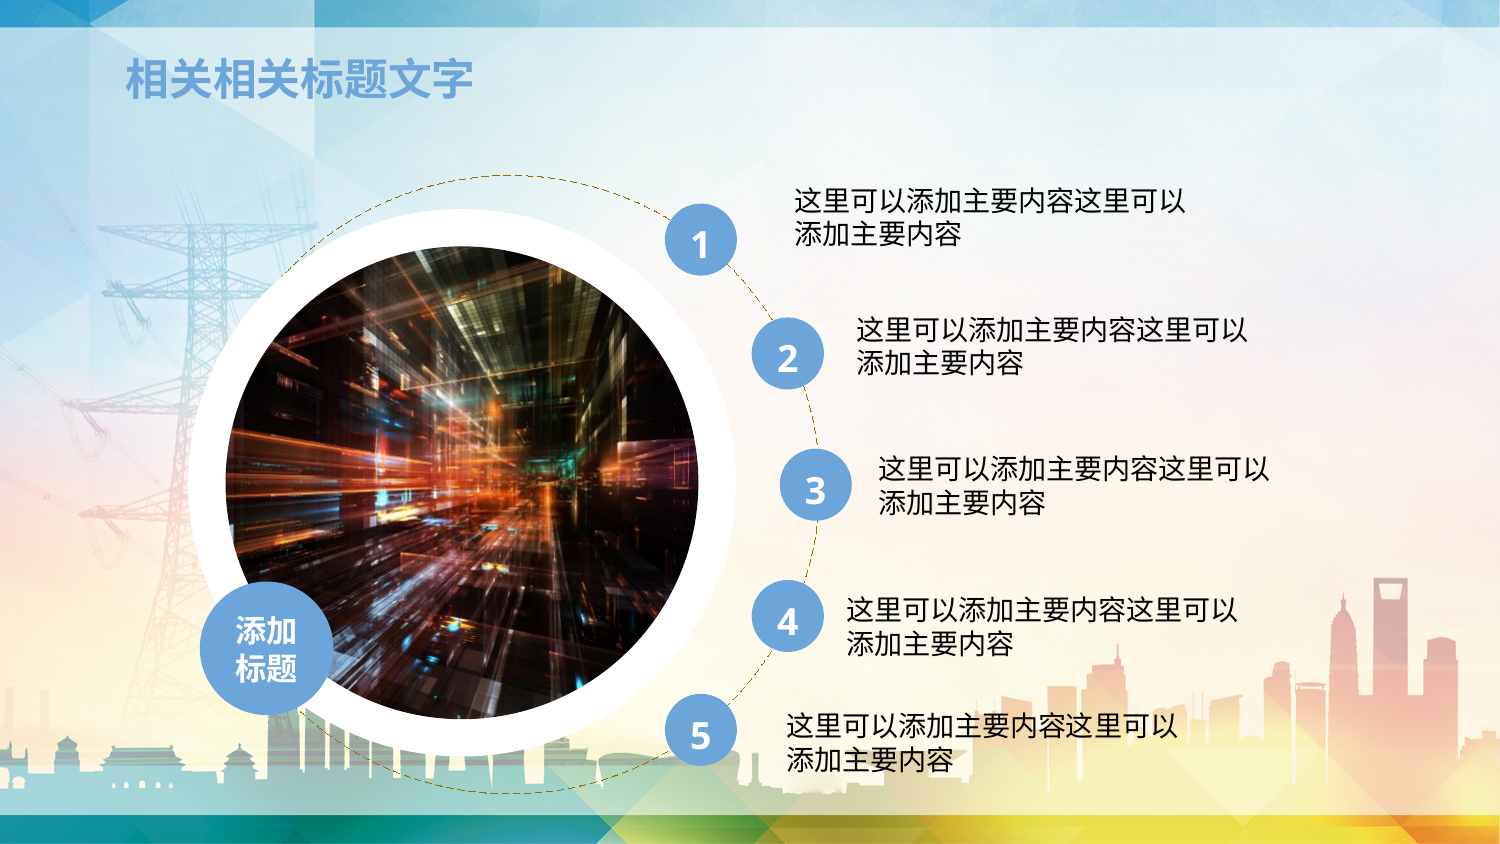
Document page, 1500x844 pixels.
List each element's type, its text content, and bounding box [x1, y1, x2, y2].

text_box 3 [779, 448, 852, 521]
text_box 这里可以添加主要内容这里可以添加主要内容 [863, 444, 1309, 527]
text_box 2 [751, 317, 824, 390]
text_box [285, 175, 818, 794]
text_box 这里可以添加主要内容这里可以添加主要内容 [779, 175, 1225, 258]
text_box 相关相关标题文字 [110, 44, 743, 112]
text_box 这里可以添加主要内容这里可以添加主要内容 [771, 701, 1217, 784]
picture [0, 816, 1500, 844]
text_box 4 [751, 579, 824, 652]
text_box 5 [664, 693, 737, 766]
text_box [225, 246, 699, 720]
text_box 这里可以添加主要内容这里可以添加主要内容 [841, 304, 1287, 387]
text_box 添加 标题 [219, 604, 315, 694]
text_box [199, 581, 334, 716]
text_box [188, 209, 736, 757]
text_box 这里可以添加主要内容这里可以添加主要内容 [831, 585, 1277, 668]
picture [0, 0, 1500, 27]
text_box 1 [664, 203, 737, 276]
